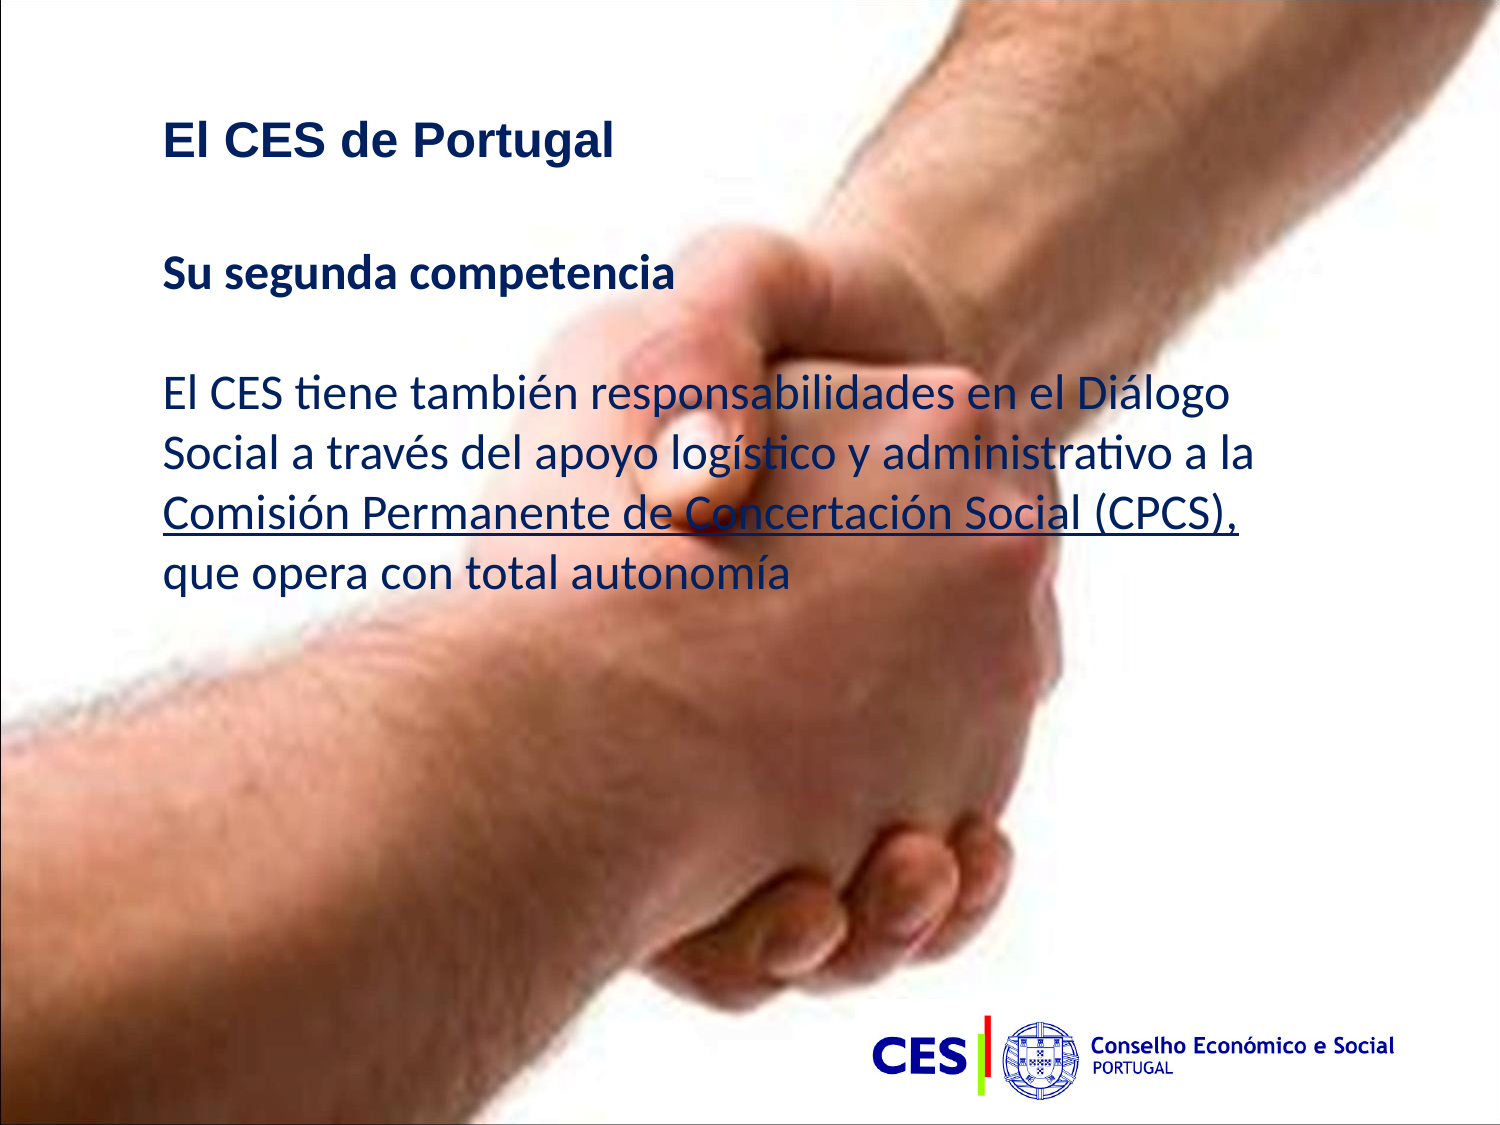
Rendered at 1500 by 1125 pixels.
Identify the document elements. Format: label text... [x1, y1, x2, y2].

text_box Su segunda competencia El CES tiene también responsabilidades en el Diálogo Social a través del apoyo logístico y administrativo a la Comisión Permanente de Concertación Social (CPCS), que opera con total autonomía [147, 231, 1329, 607]
picture [0, 0, 1500, 1125]
text_box El CES de Portugal [147, 100, 631, 176]
